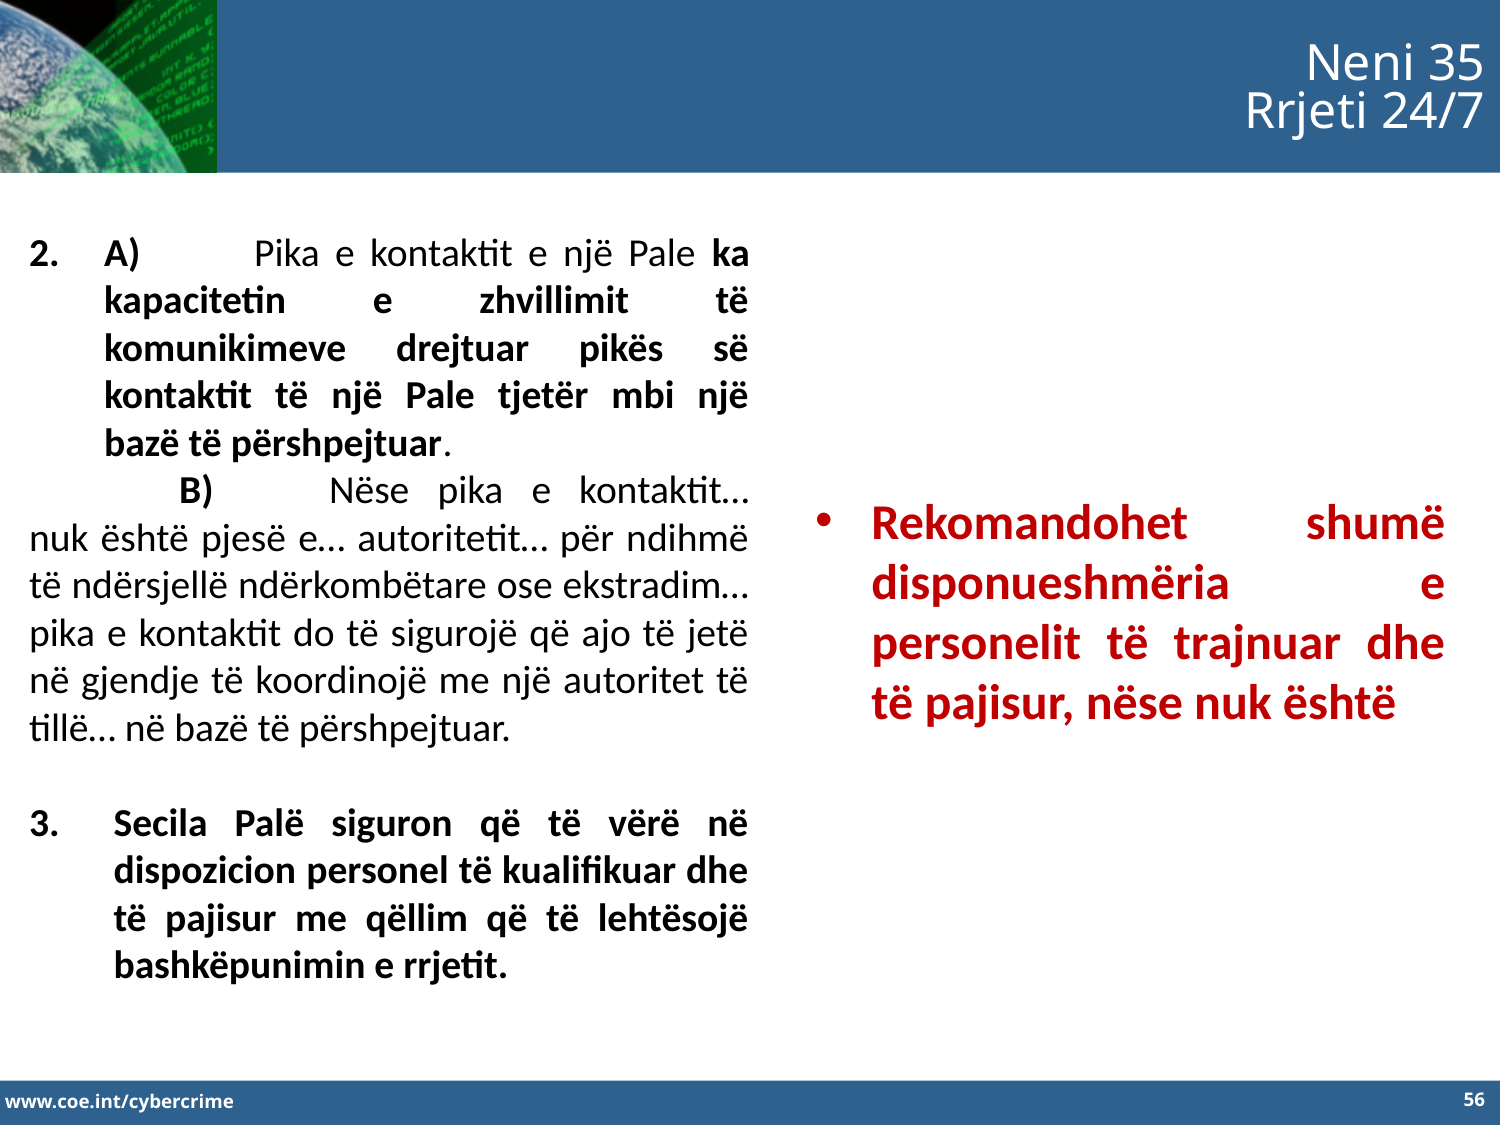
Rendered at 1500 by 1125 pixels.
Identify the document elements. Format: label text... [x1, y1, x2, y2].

text_box Neni 35 Rrjeti 24/7 [308, 13, 1500, 166]
text_box Rekomandohet shumë disponueshmëria e personelit të trajnuar dhe të pajisur, nëse nuk është [800, 482, 1461, 737]
slide_number 56 [1149, 1079, 1500, 1125]
text_box A) Pika e kontaktit e një Pale ka kapacitetin e zhvillimit të komunikimeve drejtuar pikës së kontaktit të një Pale tjetër mbi një bazë të përshpejtuar. B) Nëse pika e kontaktit… nuk është pjesë e… autoritetit… për ndihmë të ndërsjellë ndërkombëtare ose ekstradim… pika e kontaktit do të sigurojë që ajo të jetë në gjendje të koordinojë me një autoritet të tillë… në bazë të përshpejtuar. Secila Palë siguron që të vërë në dispozicion personel të kualifikuar dhe të pajisur me qëllim që të lehtësojë bashkëpunimin e rrjetit. [14, 219, 765, 994]
picture [0, 1, 217, 173]
